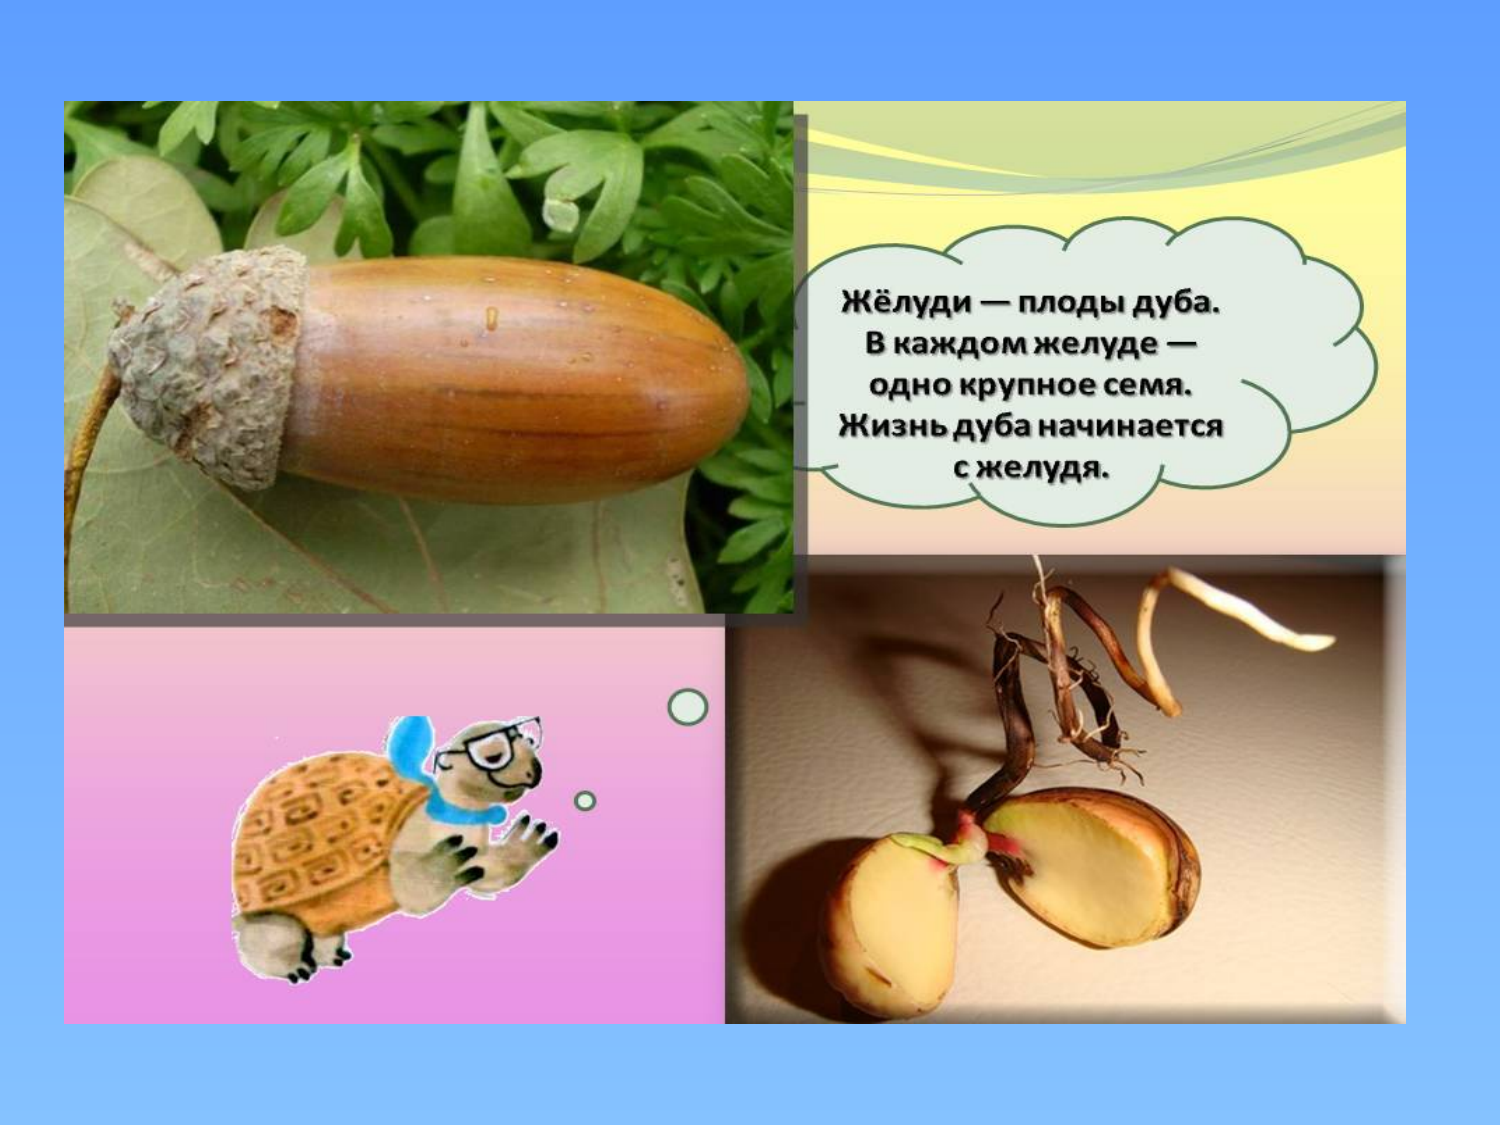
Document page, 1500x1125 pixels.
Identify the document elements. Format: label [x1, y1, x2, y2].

picture [64, 101, 1406, 1024]
